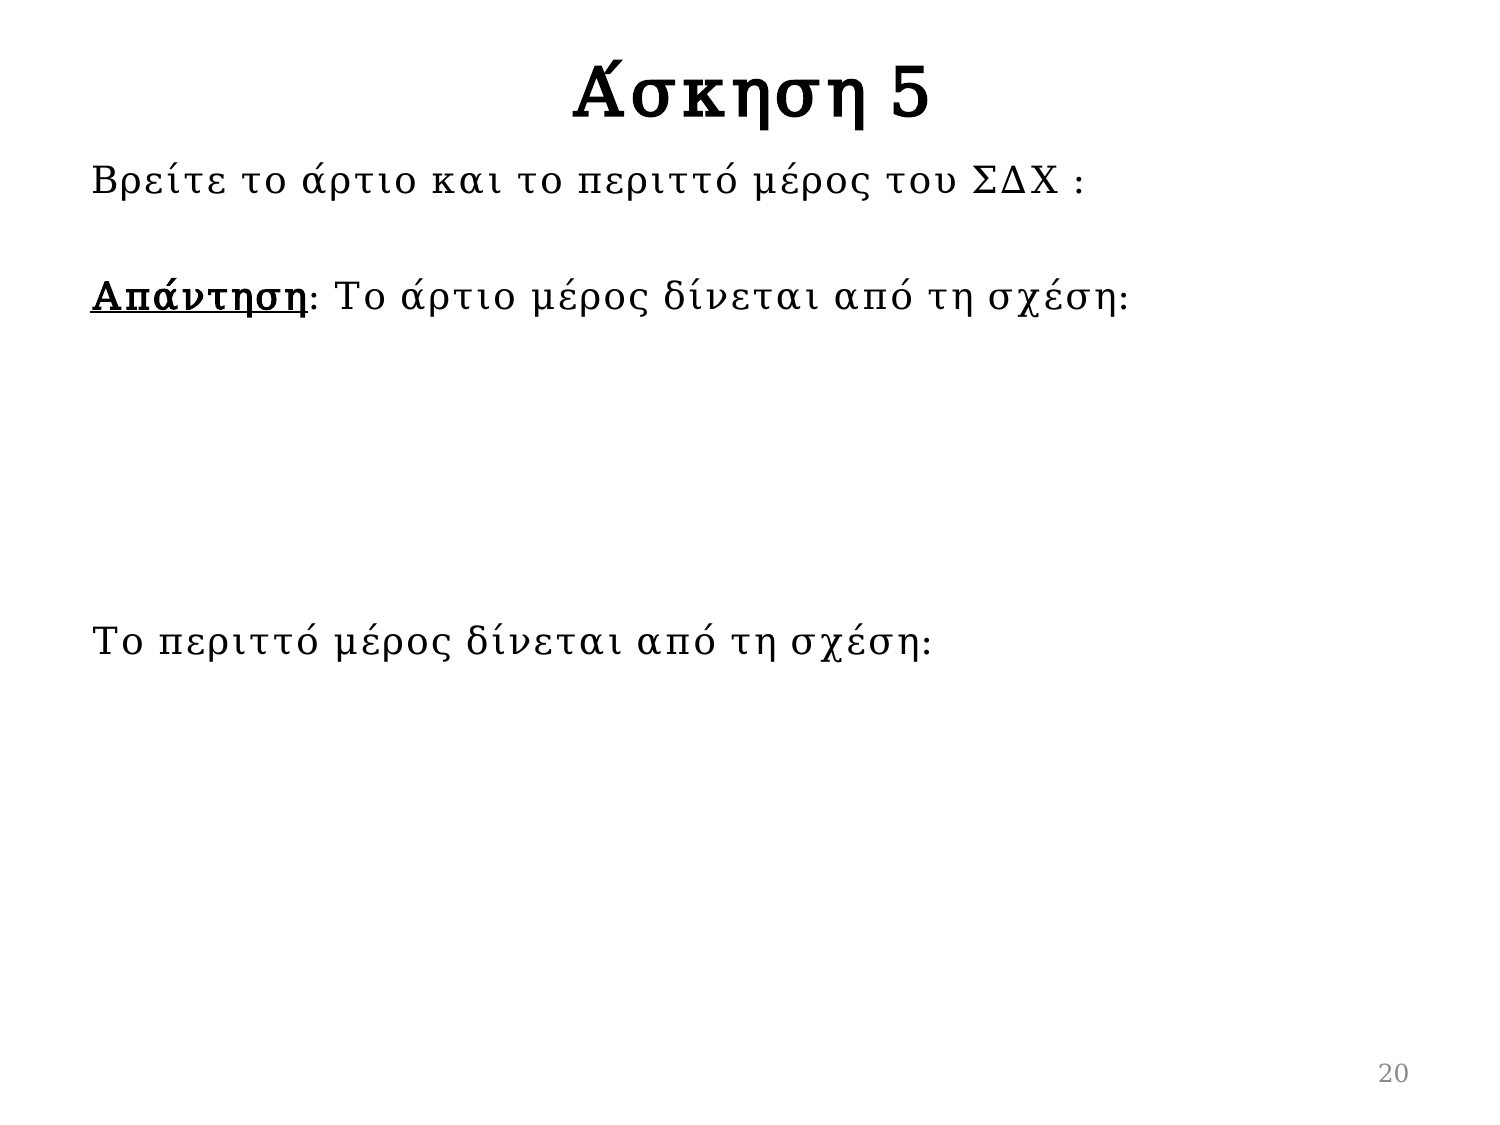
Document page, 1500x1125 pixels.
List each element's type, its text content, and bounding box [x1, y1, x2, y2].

title Άσκηση 5 [75, 19, 1425, 159]
slide_number 20 [1222, 1042, 1425, 1103]
